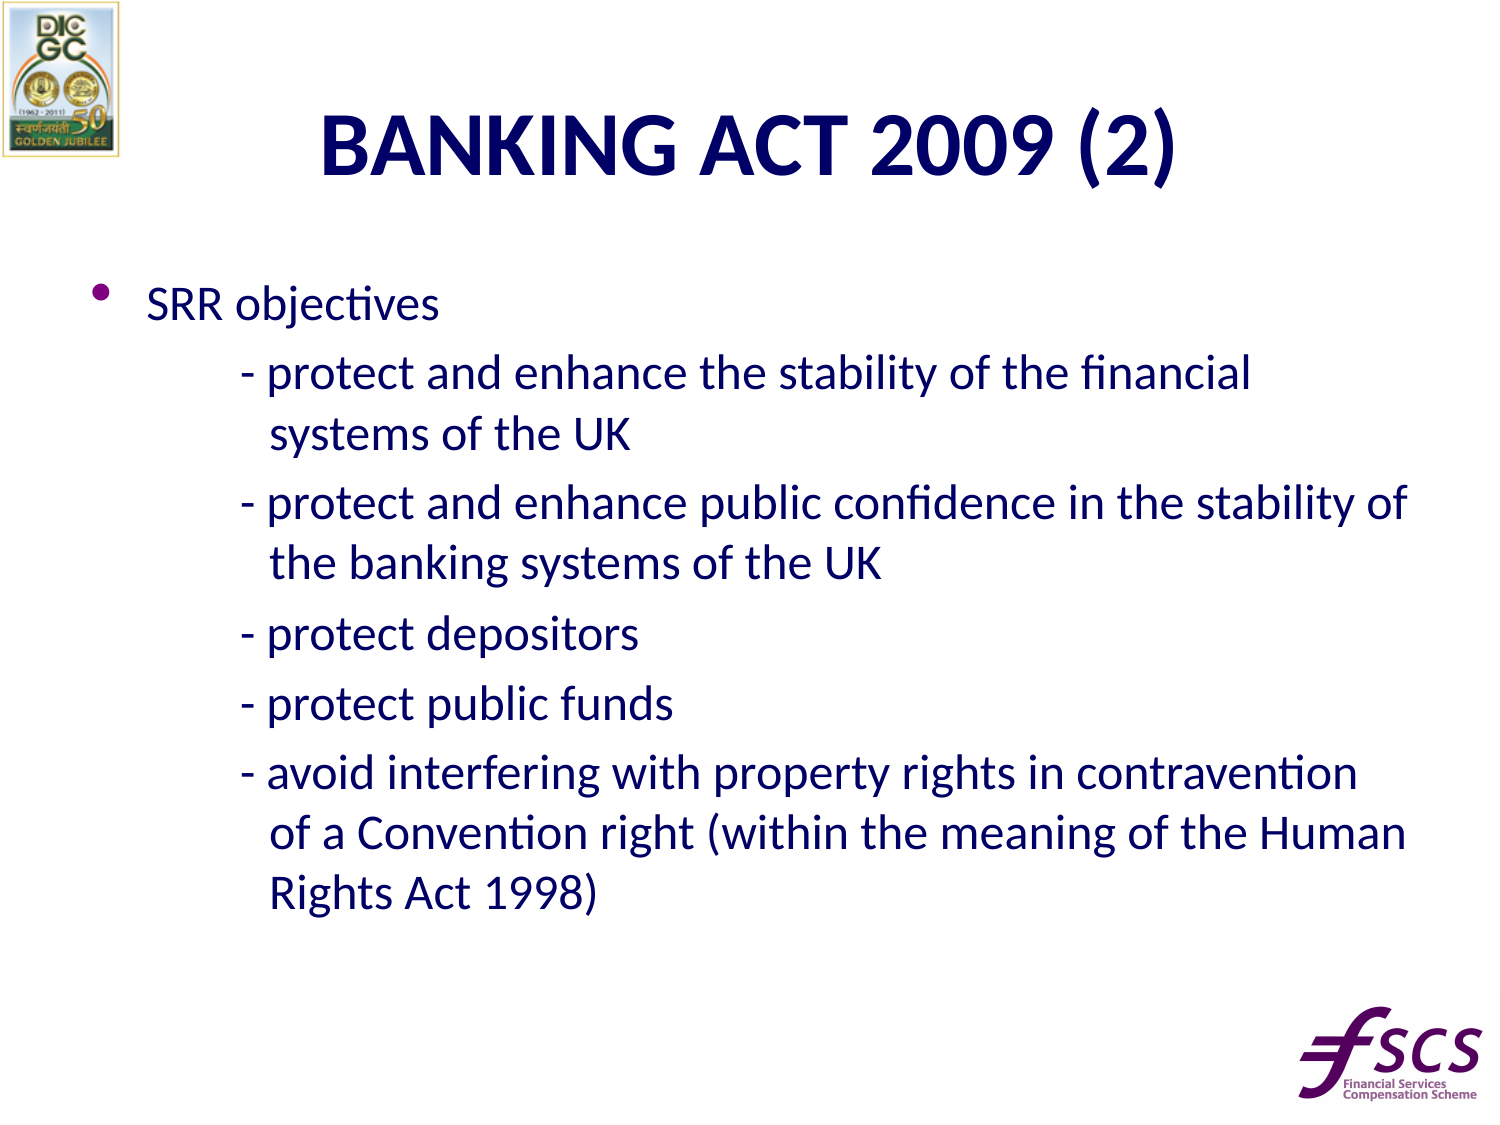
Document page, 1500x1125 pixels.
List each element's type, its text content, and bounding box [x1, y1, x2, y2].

list SRR objectives - protect and enhance the stability of the financial systems of the UK - protect and enhance public confidence in the stability of the banking systems of the UK - protect depositors - protect public funds - avoid interfering with property rights in contravention of a Convention right (within the meaning of the Human Rights Act 1998) [74, 262, 1426, 1006]
picture [0, 0, 122, 160]
title BANKING ACT 2009 (2) [74, 44, 1426, 233]
picture [1281, 989, 1500, 1118]
